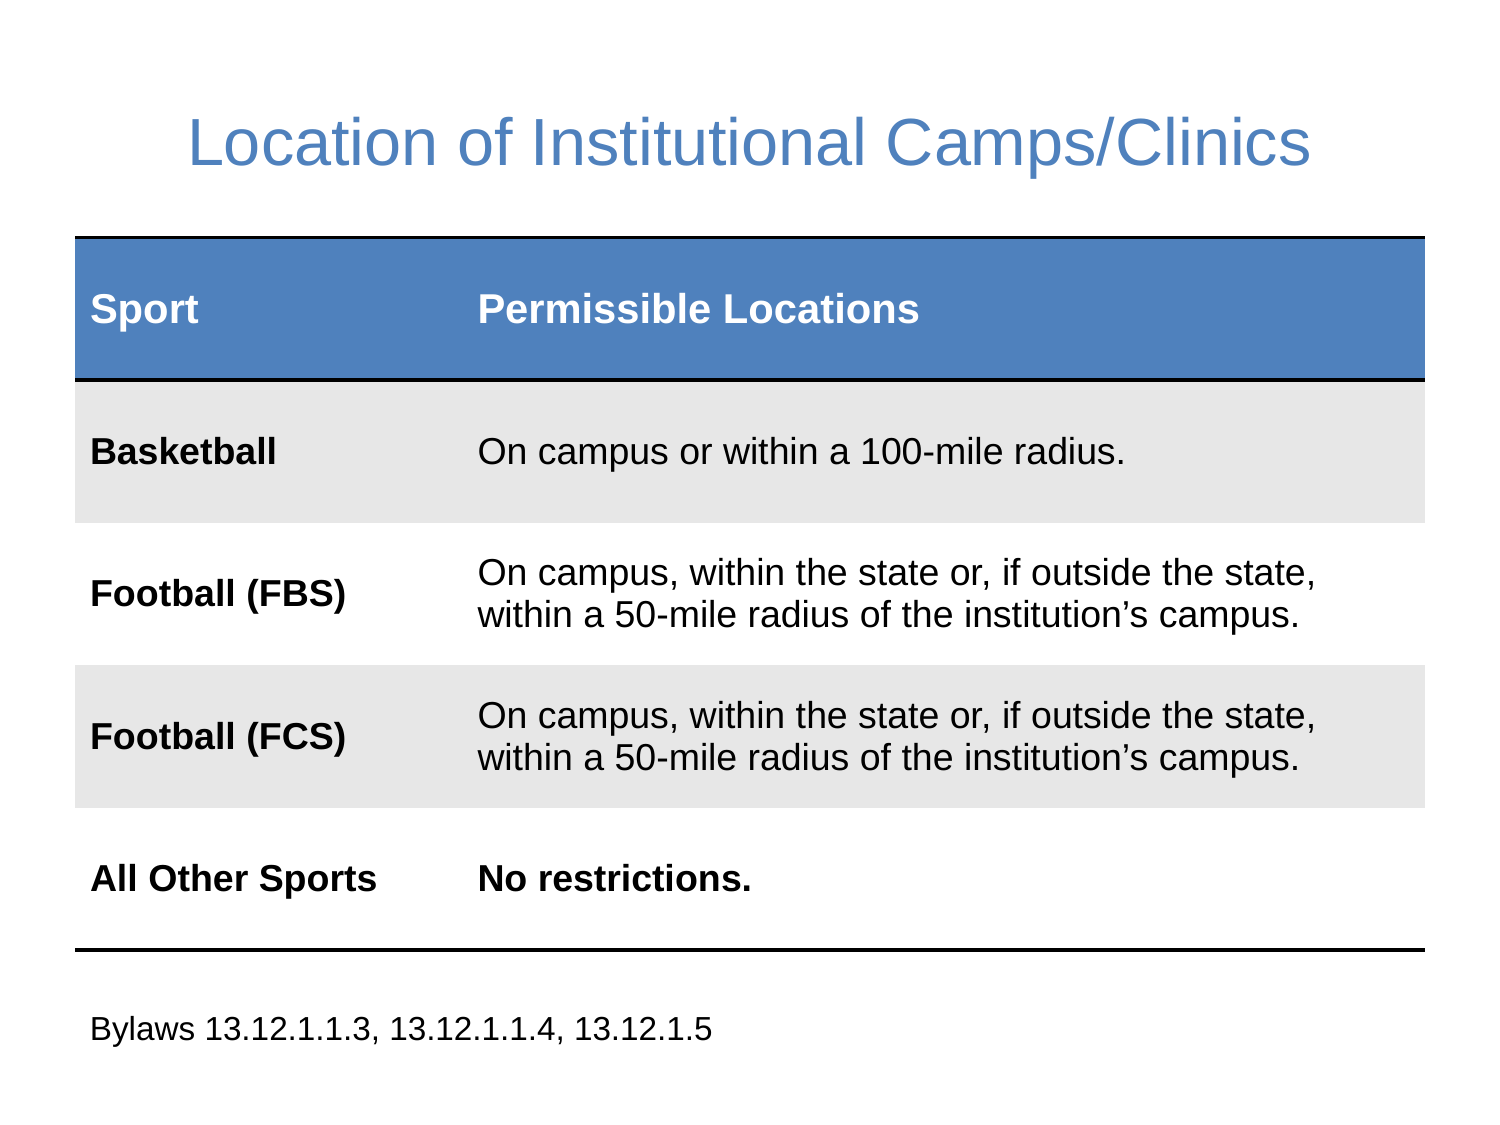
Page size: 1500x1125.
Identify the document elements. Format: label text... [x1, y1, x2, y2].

table_cell Football (FBS) [75, 523, 462, 665]
table_cell On campus, within the state or, if outside the state, within a 50-mile radius of the institution’s campus. [462, 523, 1425, 665]
table_cell No restrictions. [462, 808, 1425, 948]
table_header Sport [75, 239, 462, 378]
table_cell On campus or within a 100-mile radius. [462, 382, 1425, 523]
table_cell Basketball [75, 382, 462, 523]
text_box Bylaws 13.12.1.1.3, 13.12.1.1.4, 13.12.1.5 [74, 999, 1425, 1055]
table_cell Football (FCS) [75, 665, 462, 808]
table_header Permissible Locations [462, 239, 1425, 378]
table_cell On campus, within the state or, if outside the state, within a 50-mile radius of the institution’s campus. [462, 665, 1425, 808]
table_cell All Other Sports [75, 808, 462, 948]
title Location of Institutional Camps/Clinics [75, 45, 1425, 233]
